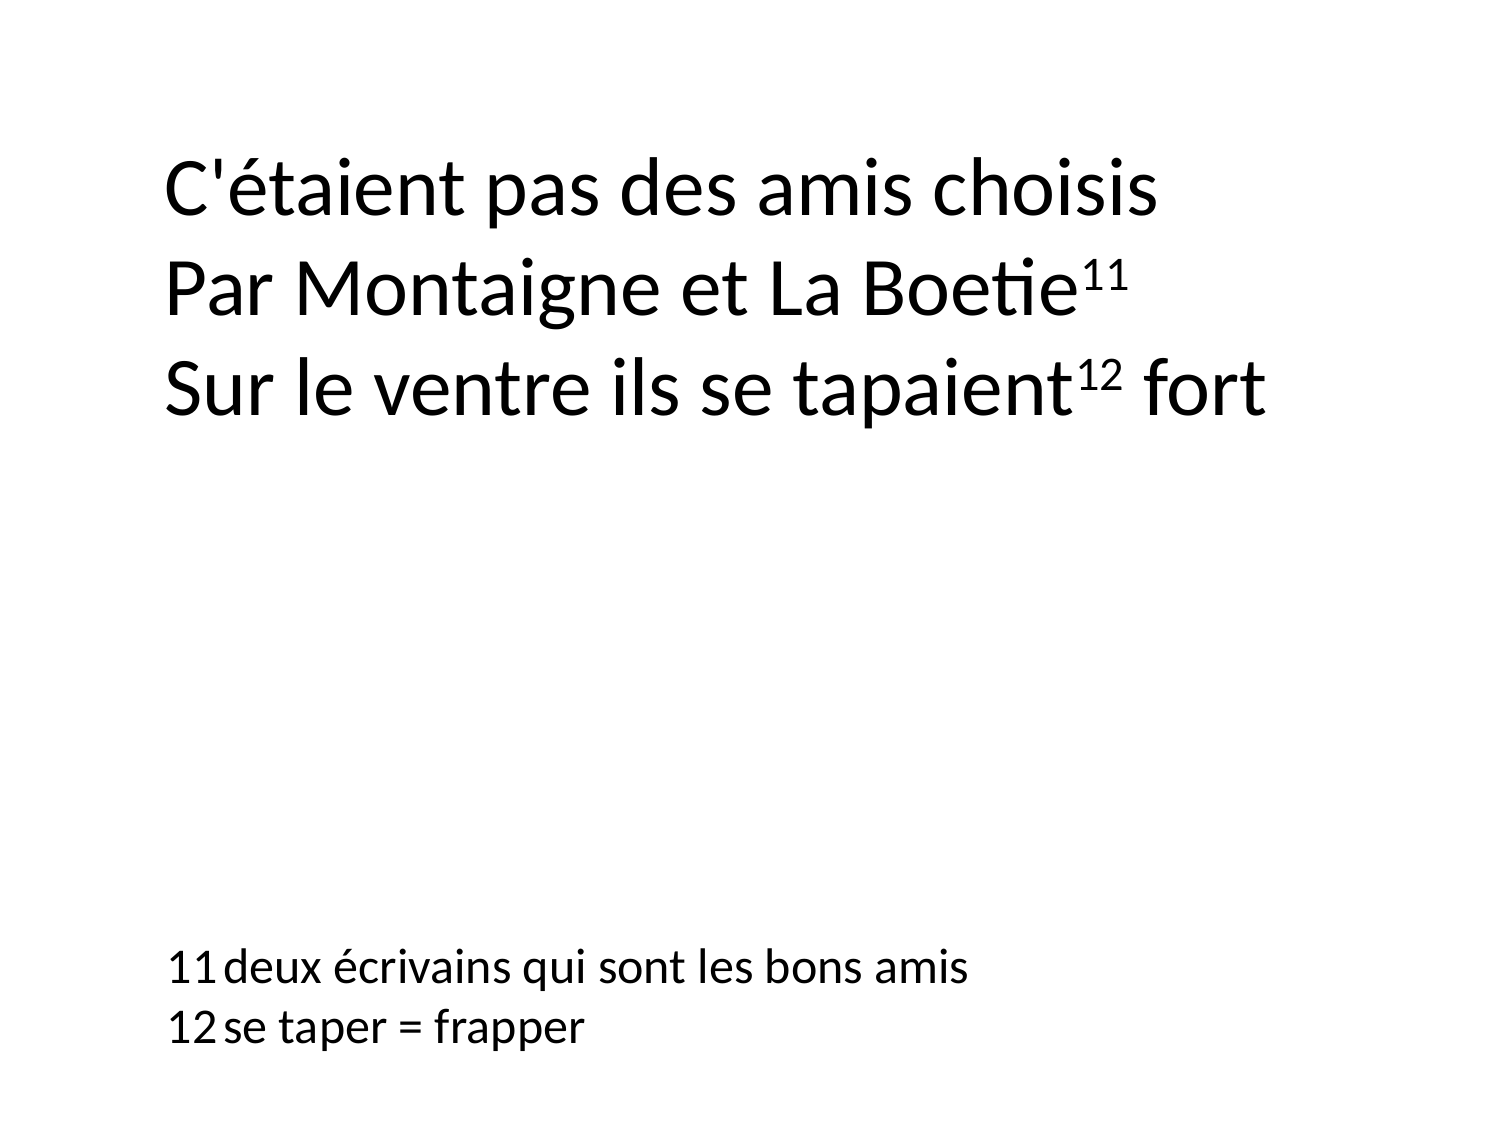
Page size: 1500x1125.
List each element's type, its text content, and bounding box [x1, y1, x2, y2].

text_box deux écrivains qui sont les bons amis se taper = frapper [152, 926, 996, 1061]
text_box C'étaient pas des amis choisis Par Montaigne et La Boetie11 Sur le ventre ils se tapaient12 fort [150, 125, 1300, 640]
